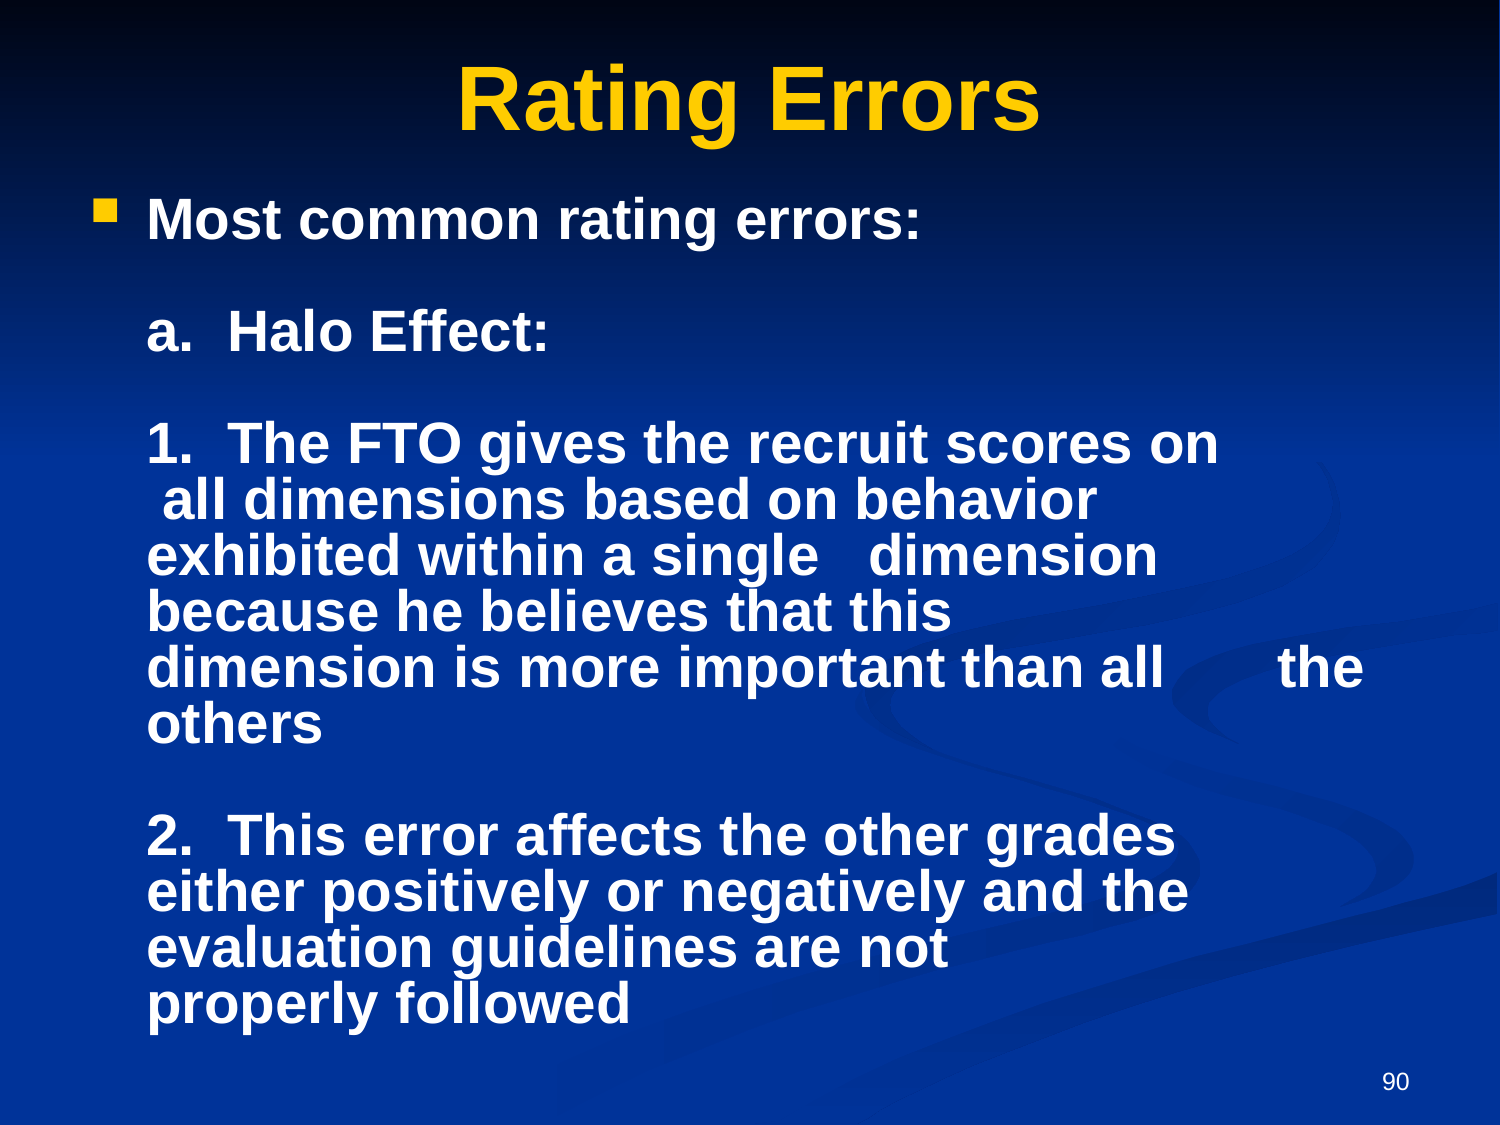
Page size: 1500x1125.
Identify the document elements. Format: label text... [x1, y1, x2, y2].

title Rating Errors [74, 0, 1426, 187]
slide_number 90 [1074, 1051, 1426, 1104]
list Most common rating errors: a. Halo Effect: 1. The FTO gives the recruit scores on all dimensions based on behavior exhibited within a single dimension because he believes that this dimension is more important than all the others 2. This error affects the other grades either positively or negatively and the evaluation guidelines are not properly followed [74, 187, 1426, 1051]
